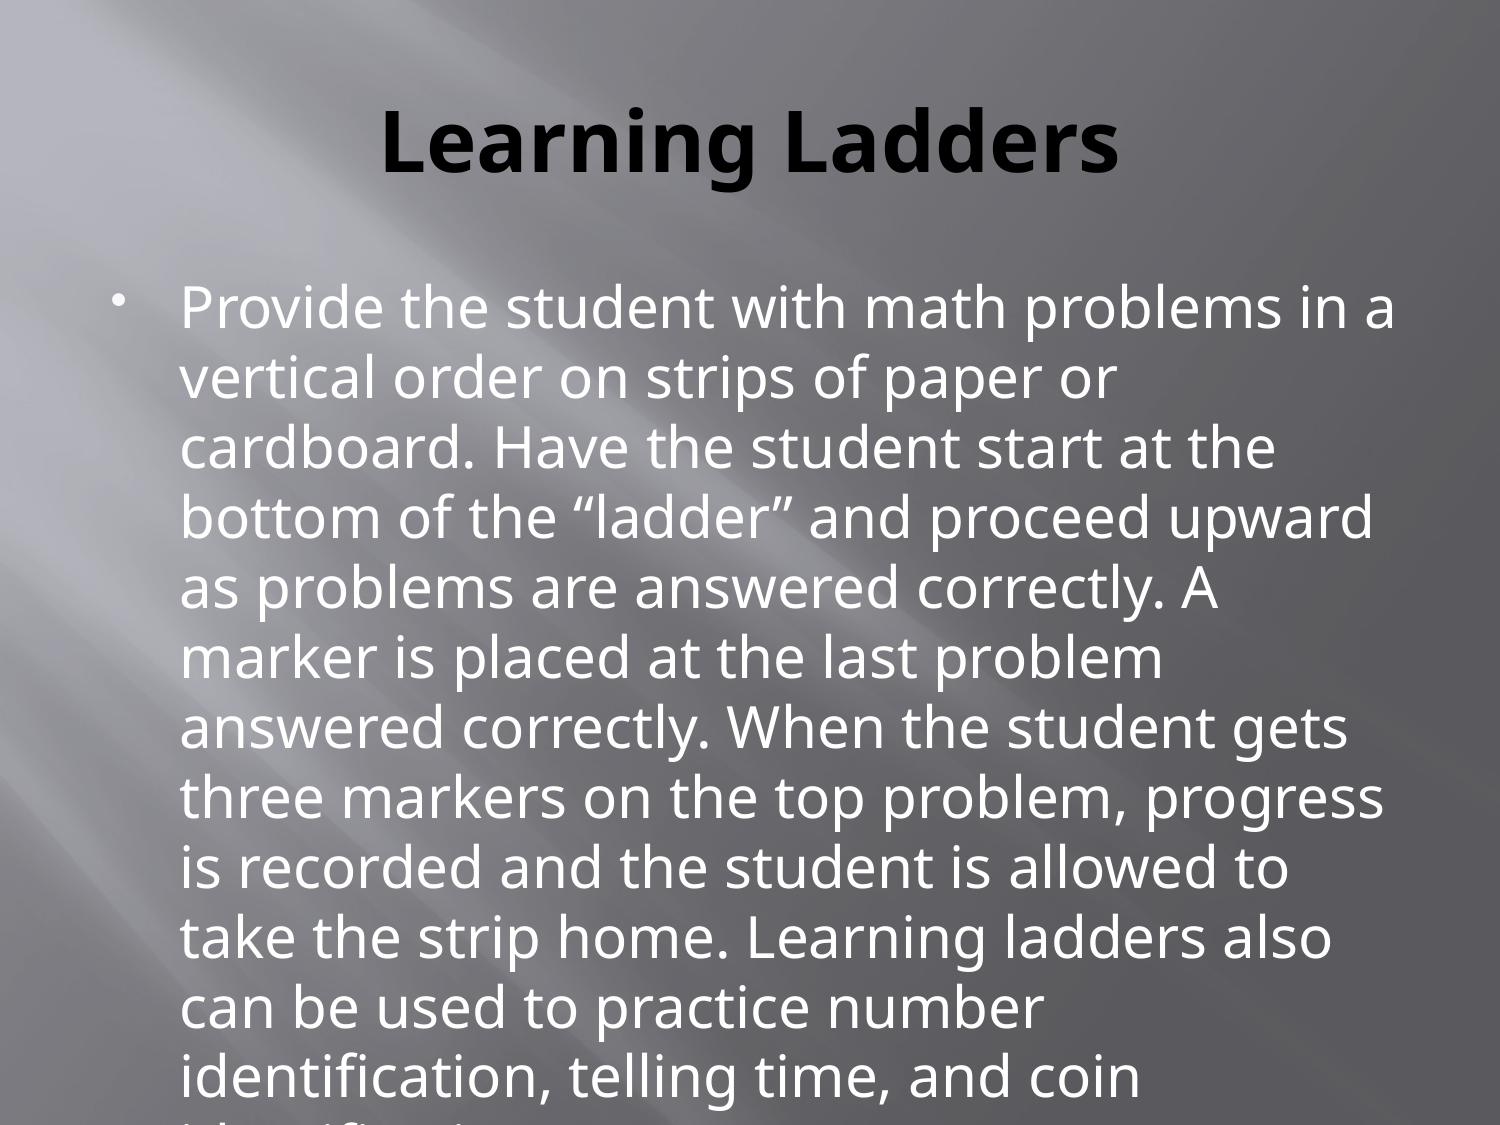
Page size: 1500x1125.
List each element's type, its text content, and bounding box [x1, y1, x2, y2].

title Learning Ladders [75, 45, 1425, 233]
list Provide the student with math problems in a vertical order on strips of paper or cardboard. Have the student start at the bottom of the “ladder” and proceed upward as problems are answered correctly. A marker is placed at the last problem answered correctly. When the student gets three markers on the top problem, progress is recorded and the student is allowed to take the strip home. Learning ladders also can be used to practice number identification, telling time, and coin identification. [75, 262, 1425, 1035]
